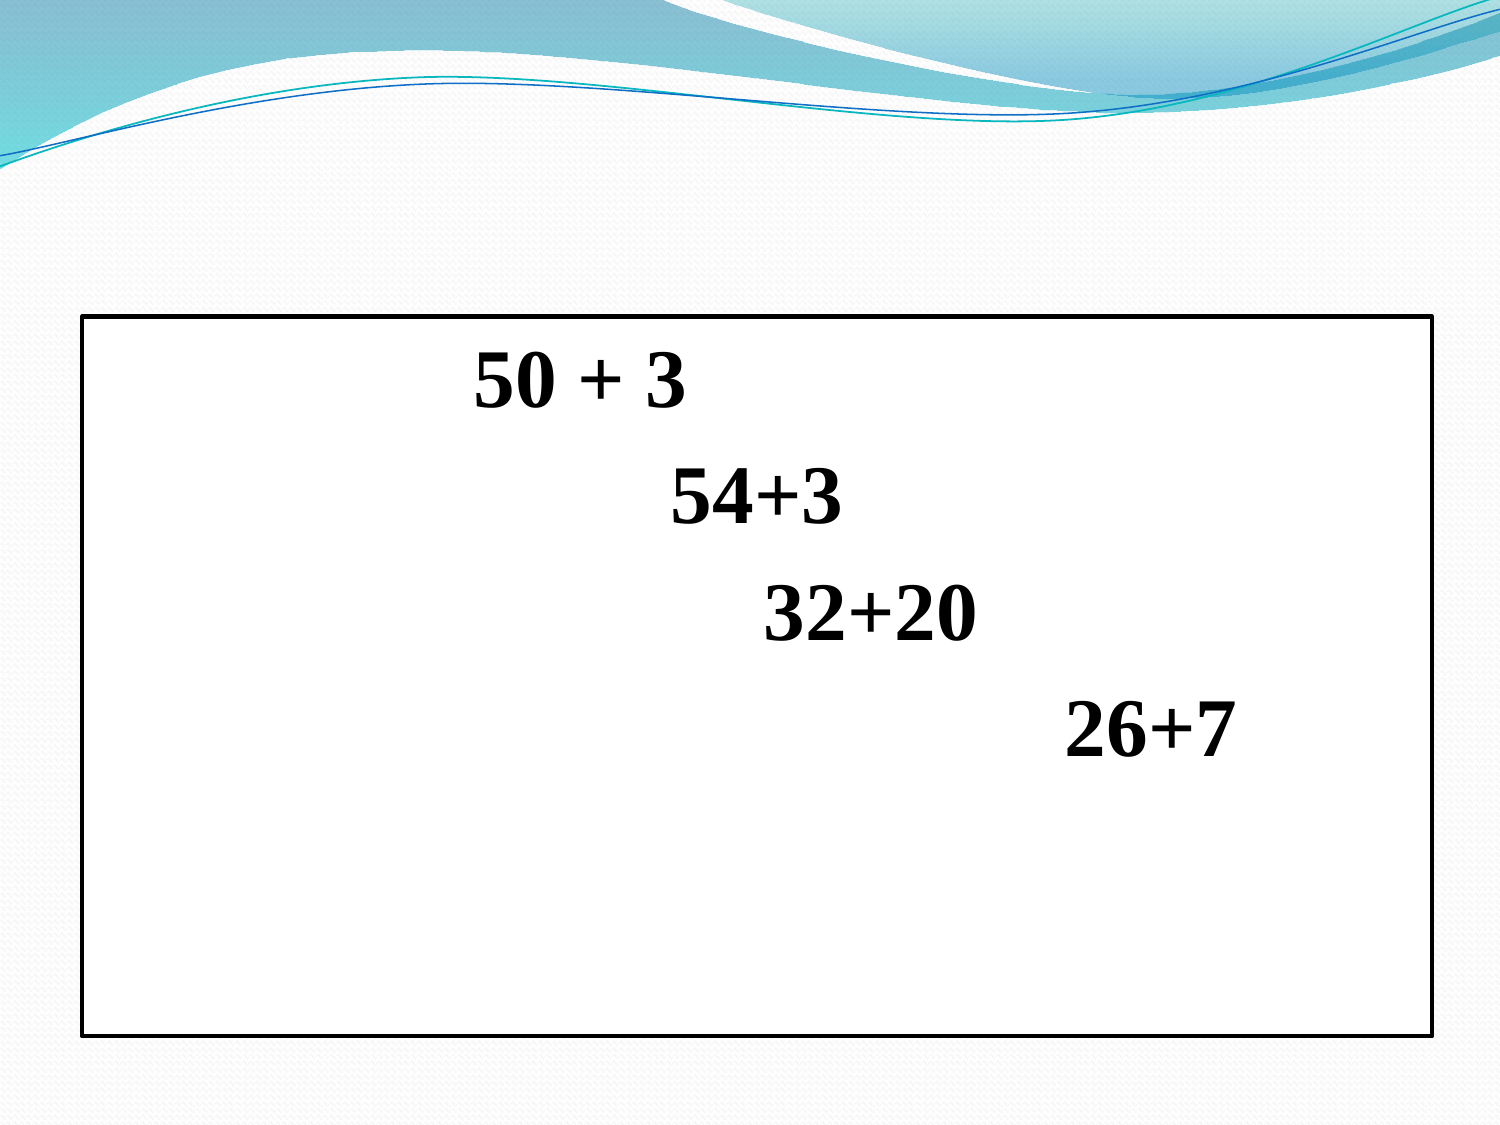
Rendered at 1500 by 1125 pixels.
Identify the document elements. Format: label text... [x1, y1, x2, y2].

list 50 + 3 54+3 32+20 26+7 [80, 314, 1434, 1038]
